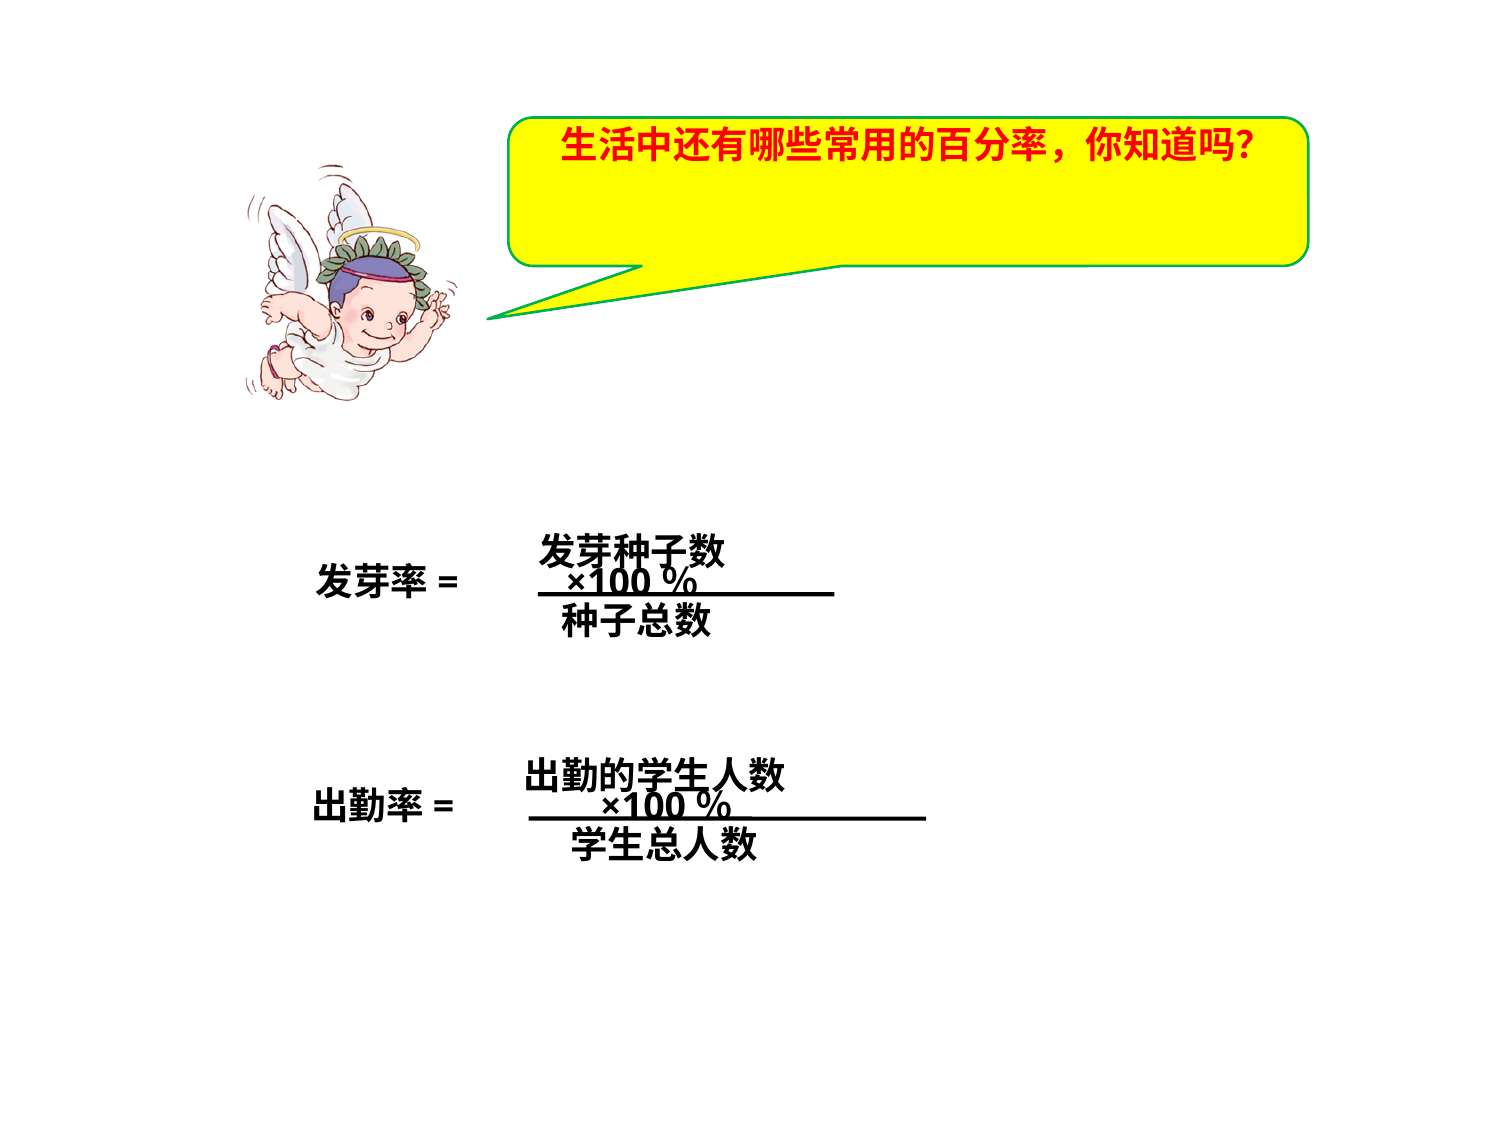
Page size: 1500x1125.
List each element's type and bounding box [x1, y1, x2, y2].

text_box [229, 113, 1313, 408]
text_box [296, 735, 1223, 906]
text_box [300, 510, 1146, 682]
